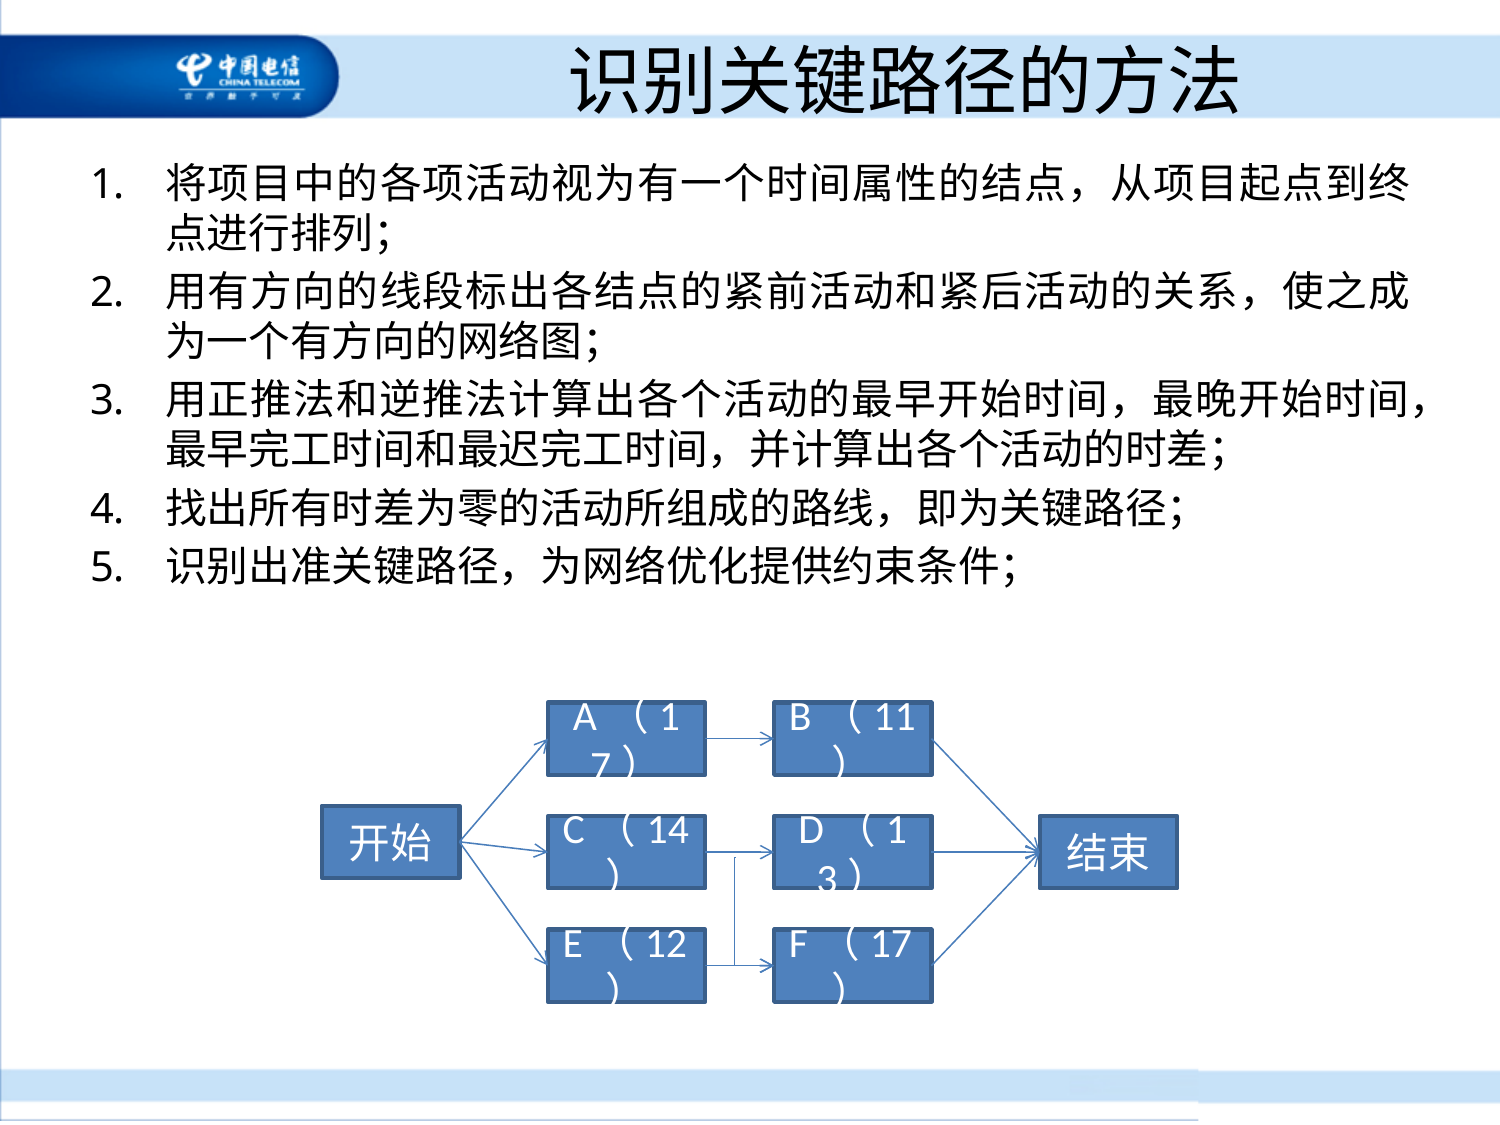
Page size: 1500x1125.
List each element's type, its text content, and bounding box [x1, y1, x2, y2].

picture [0, 0, 1500, 1121]
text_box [321, 702, 1178, 1003]
list 将项目中的各项活动视为有一个时间属性的结点，从项目起点到终点进行排列； 用有方向的线段标出各结点的紧前活动和紧后活动的关系，使之成为一个有方向的网络图； 用正推法和逆推法计算出各个活动的最早开始时间，最晚开始时间，最早完工时间和最迟完工时间，并计算出各个活动的时差； 找出所有时差为零的活动所组成的路线，即为关键路径； 识别出准关键路径，为网络优化提供约束条件； [74, 148, 1426, 622]
title 识别关键路径的方法 [229, 0, 1500, 173]
